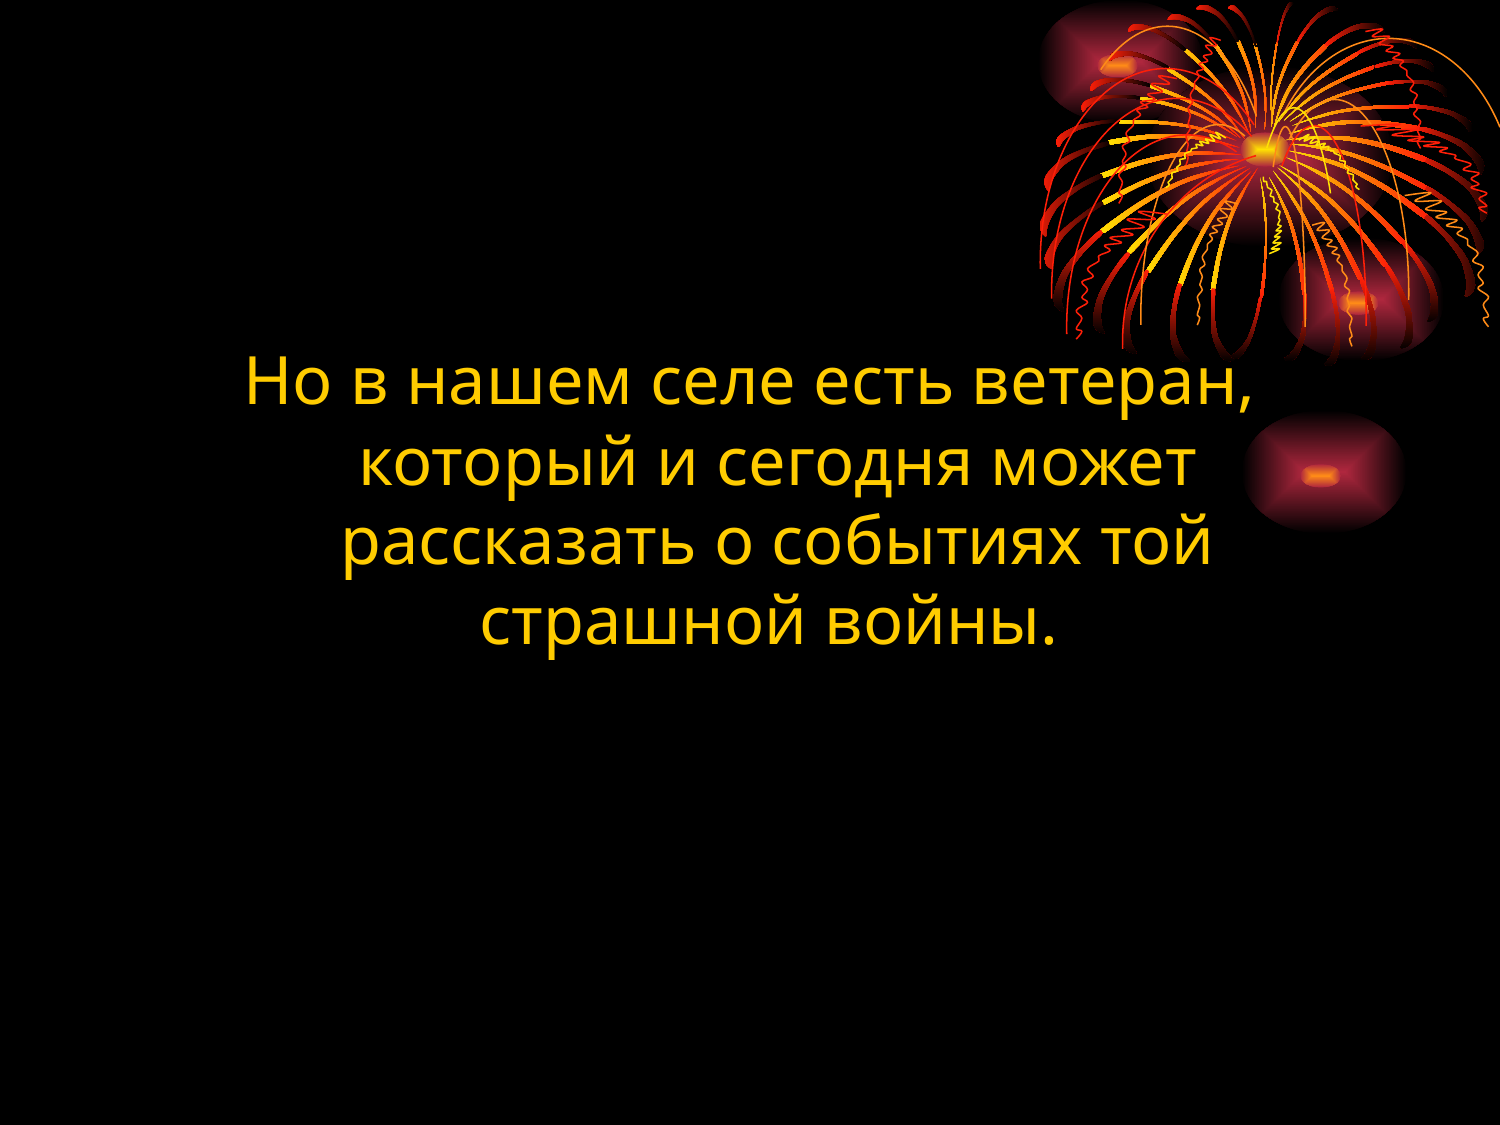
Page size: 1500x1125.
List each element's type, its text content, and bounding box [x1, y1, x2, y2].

list Но в нашем селе есть ветеран, который и сегодня может рассказать о событиях той страшной войны. [112, 237, 1388, 1001]
